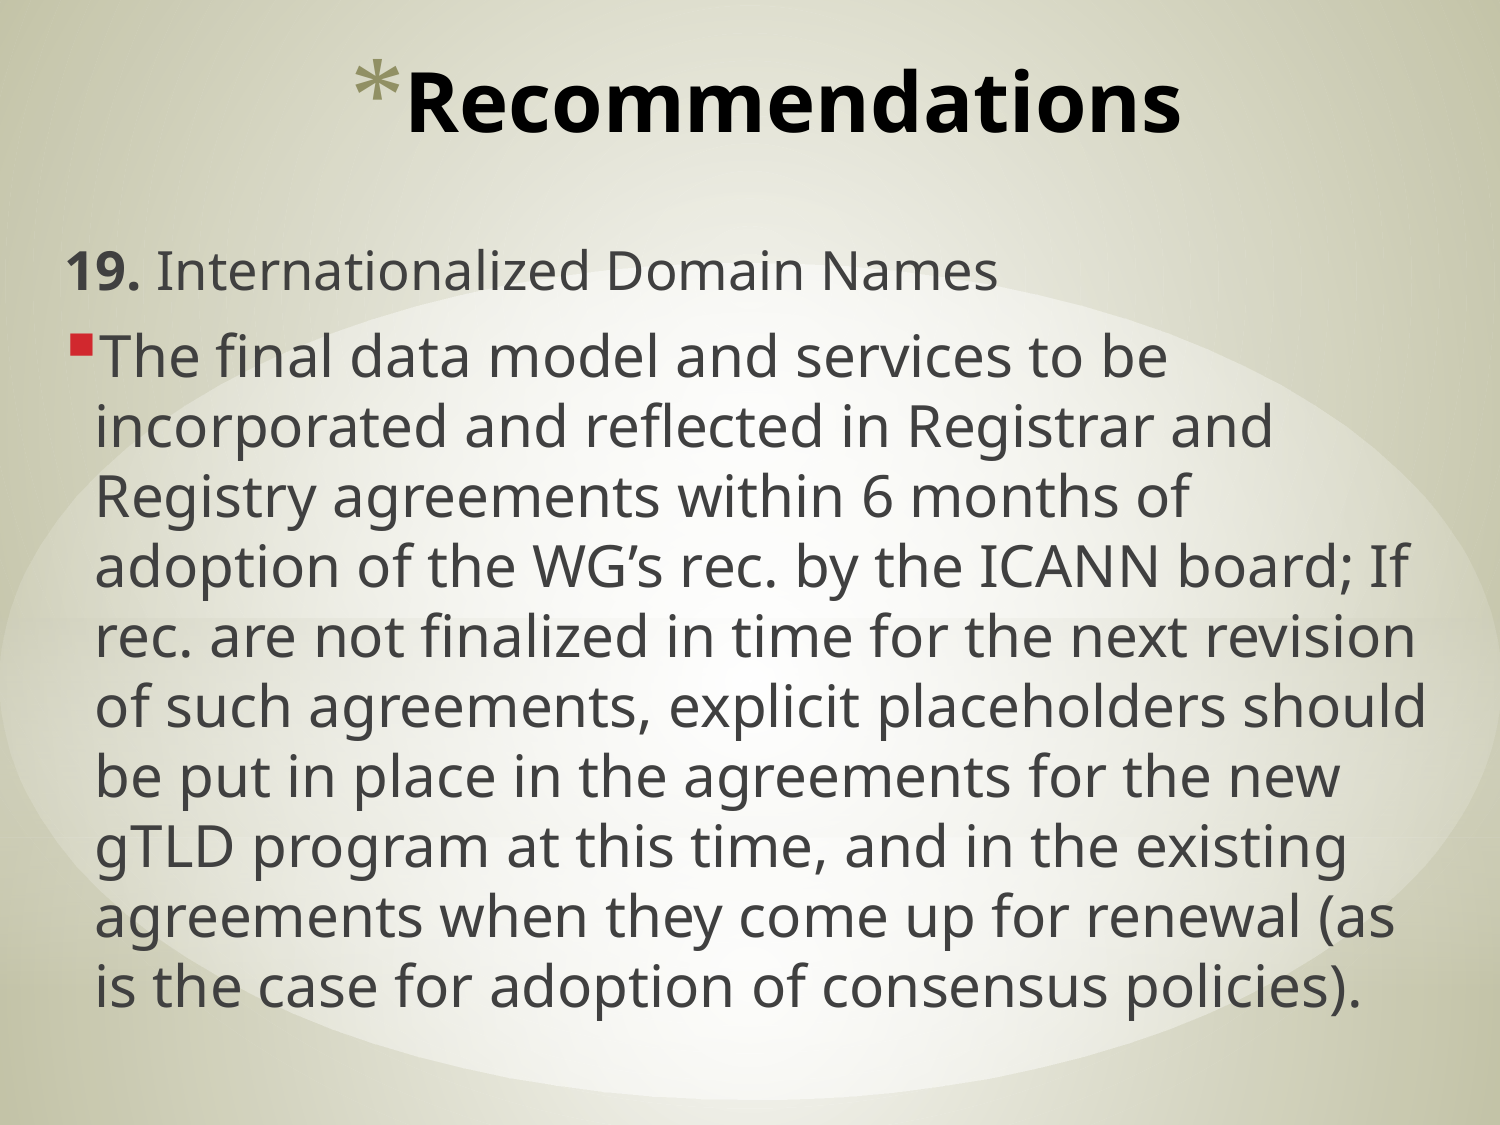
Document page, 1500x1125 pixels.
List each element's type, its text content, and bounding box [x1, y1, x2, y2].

title Recommendations [64, 41, 1470, 229]
list 19. Internationalized Domain Names The final data model and services to be incorporated and reflected in Registrar and Registry agreements within 6 months of adoption of the WG’s rec. by the ICANN board; If rec. are not finalized in time for the next revision of such agreements, explicit placeholders should be put in place in the agreements for the new gTLD program at this time, and in the existing agreements when they come up for renewal (as is the case for adoption of consensus policies). [42, 229, 1448, 805]
